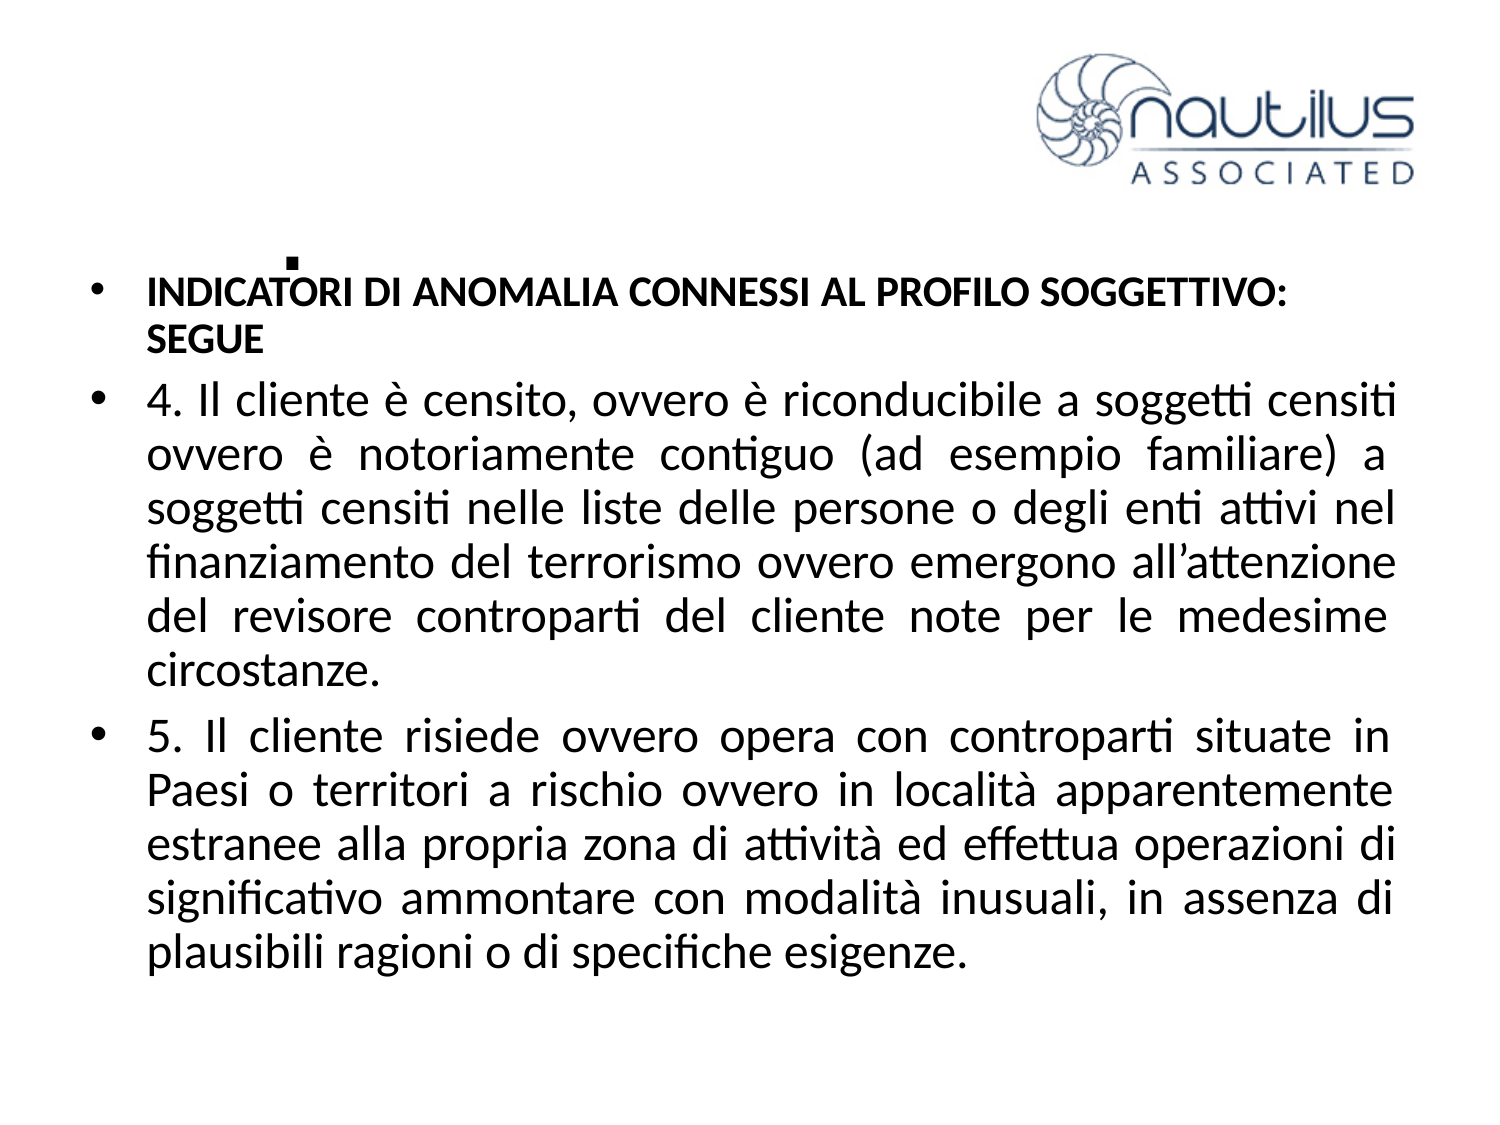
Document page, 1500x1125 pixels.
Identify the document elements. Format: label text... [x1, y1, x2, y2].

text_box INDICATORI DI ANOMALIA CONNESSI AL PROFILO SOGGETTIVO: SEGUE 4. Il cliente è censito, ovvero è riconducibile a soggetti censiti ovvero è notoriamente contiguo (ad esempio familiare) a soggetti censiti nelle liste delle persone o degli enti attivi nel finanziamento del terrorismo ovvero emergono all’attenzione del revisore controparti del cliente note per le medesime circostanze. 5. Il cliente risiede ovvero opera con controparti situate in Paesi o territori a rischio ovvero in località apparentemente estranee alla propria zona di attività ed effettua operazioni di significativo ammontare con modalità inusuali, in assenza di plausibili ragioni o di specifiche esigenze. [87, 259, 1413, 979]
title . [273, 142, 1227, 259]
picture [998, 40, 1467, 200]
